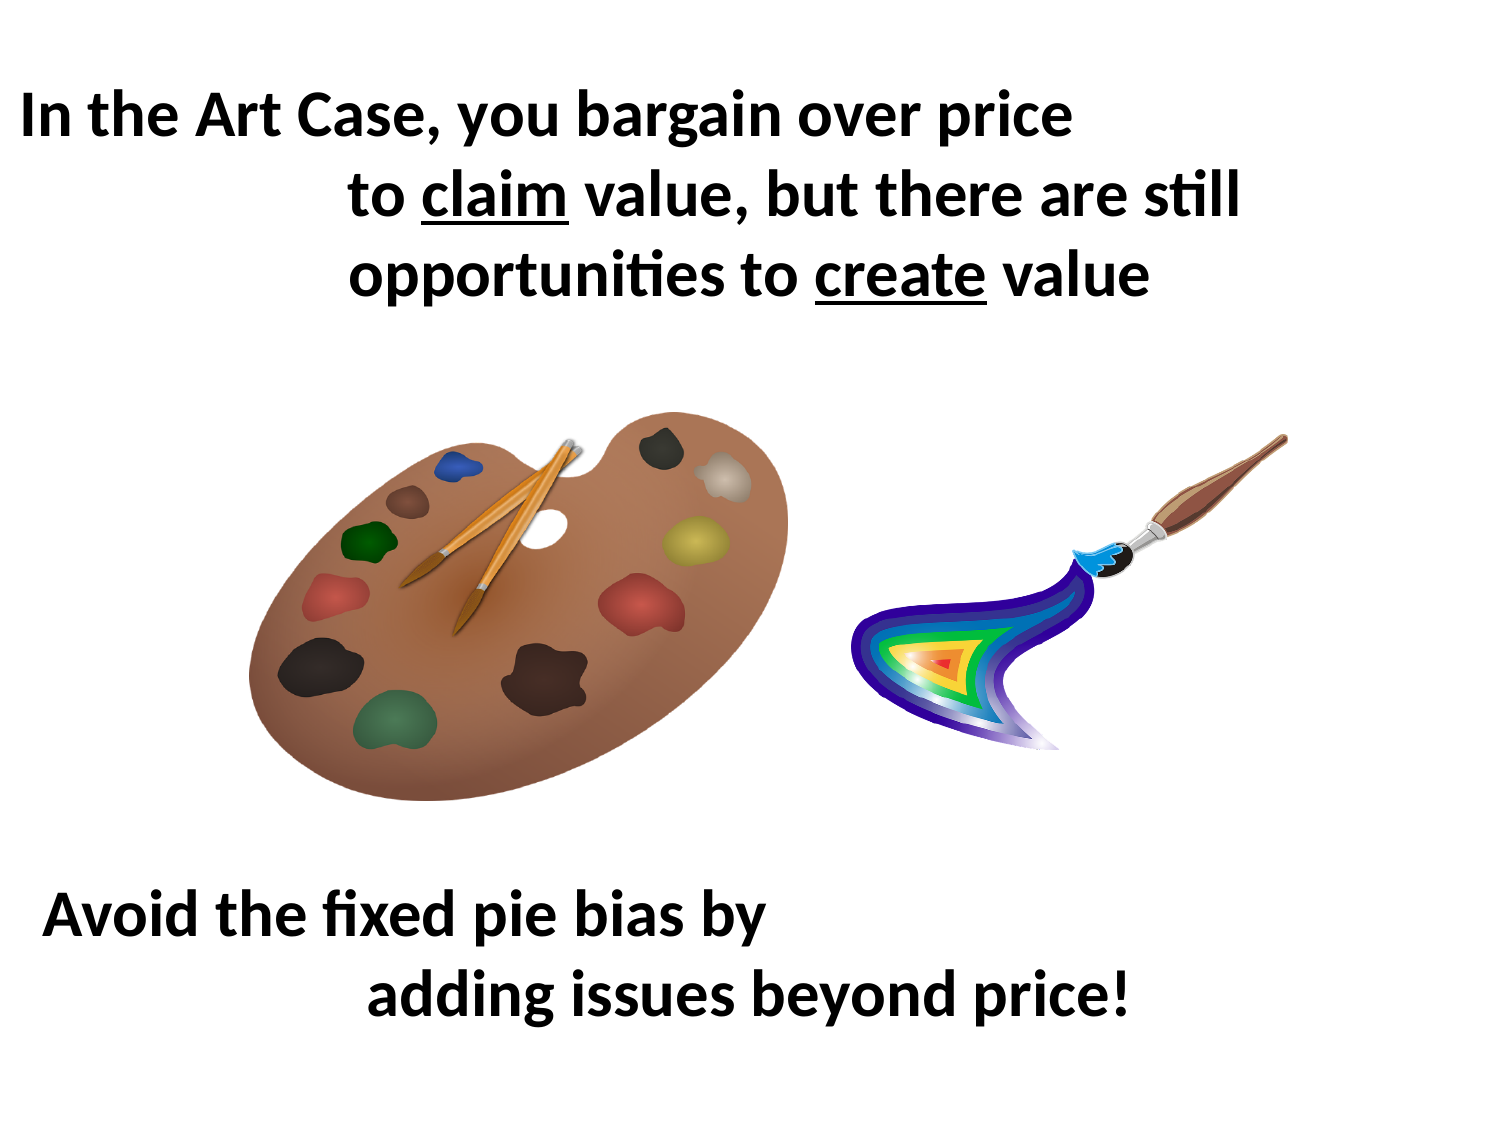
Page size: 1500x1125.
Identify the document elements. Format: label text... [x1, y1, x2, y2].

text_box Avoid the fixed pie bias by adding issues beyond price! [0, 862, 1500, 1118]
text_box In the Art Case, you bargain over price to claim value, but there are still opportunities to create value [0, 62, 1500, 397]
picture [249, 412, 788, 801]
picture [851, 434, 1288, 751]
